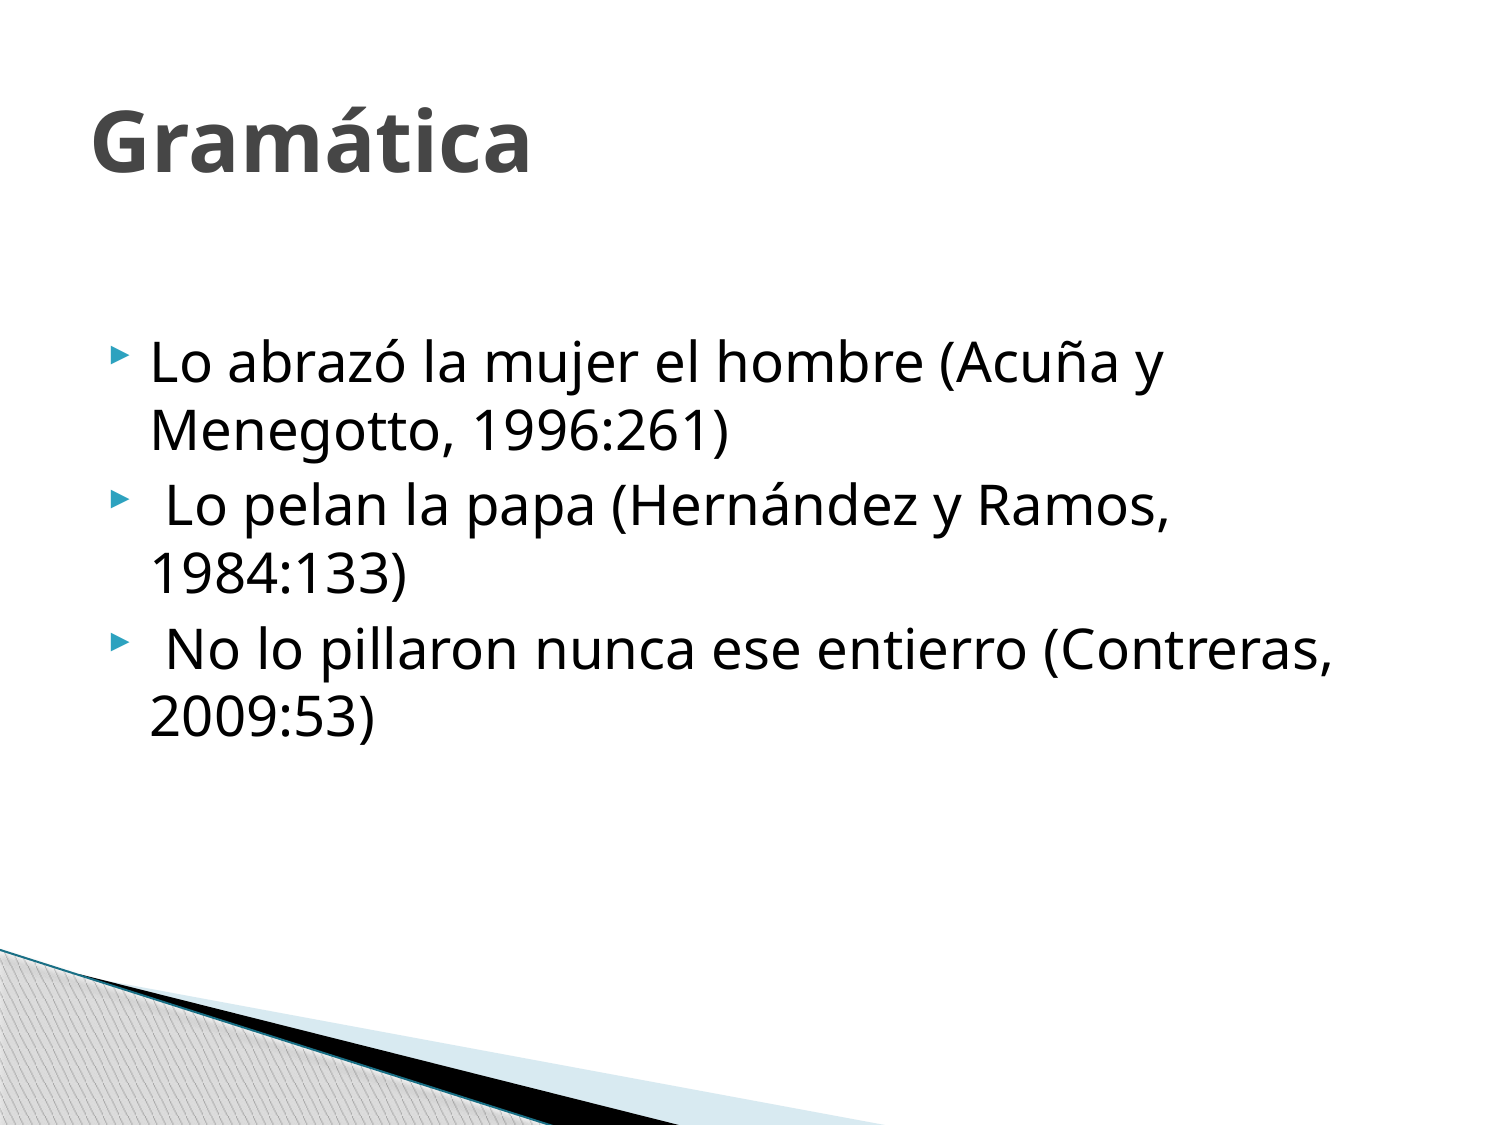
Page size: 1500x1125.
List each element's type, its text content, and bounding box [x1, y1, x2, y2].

title Gramática [75, 45, 1425, 233]
list Lo abrazó la mujer el hombre (Acuña y Menegotto, 1996:261) Lo pelan la papa (Hernández y Ramos, 1984:133) No lo pillaron nunca ese entierro (Contreras, 2009:53) [75, 243, 1425, 986]
